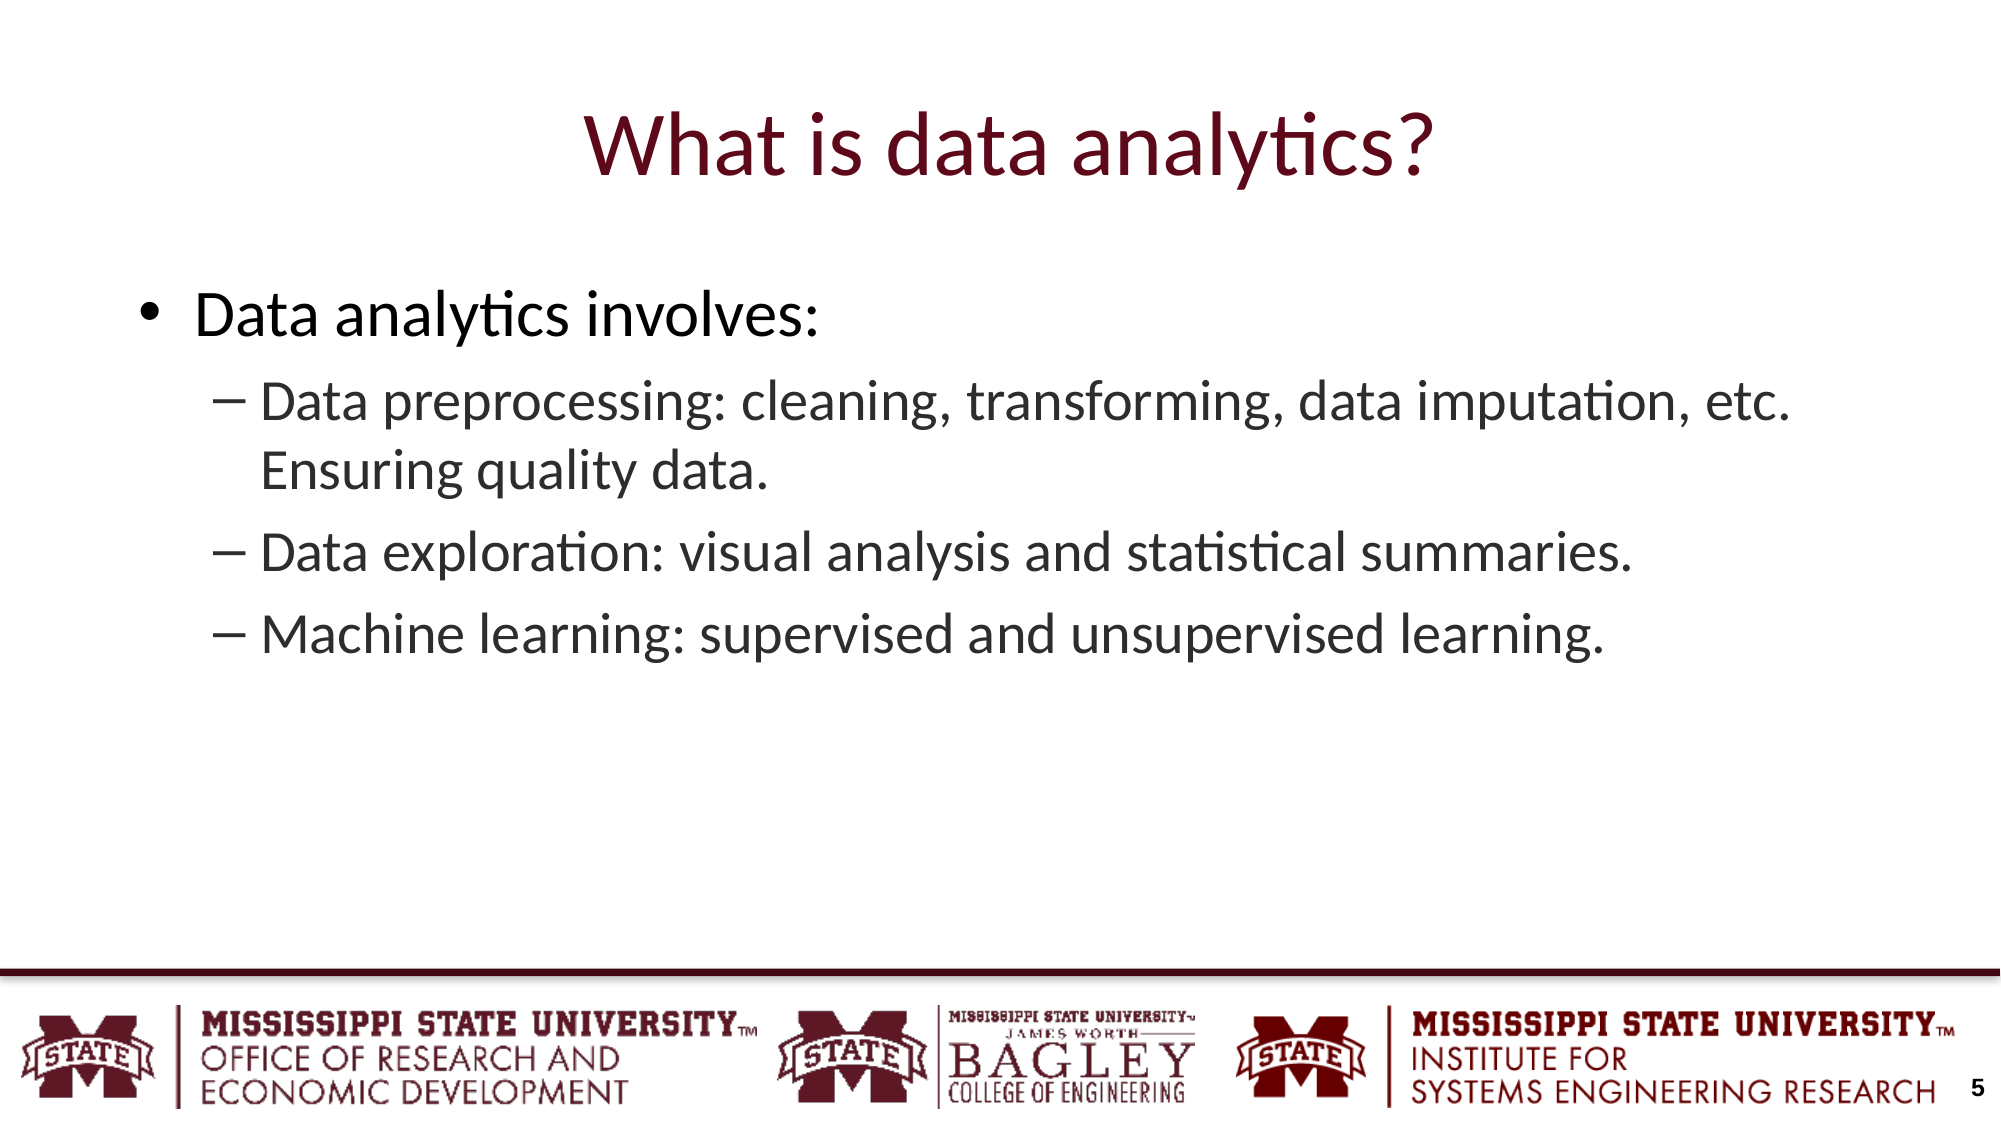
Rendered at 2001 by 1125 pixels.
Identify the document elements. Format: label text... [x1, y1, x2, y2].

list Data analytics involves: Data preprocessing: cleaning, transforming, data imputation, etc. Ensuring quality data. Data exploration: visual analysis and statistical summaries. Machine learning: supervised and unsupervised learning. [123, 262, 1900, 911]
title What is data analytics? [123, 45, 1900, 233]
picture [21, 1005, 757, 1109]
picture [1235, 1005, 1955, 1108]
picture [777, 1005, 1195, 1109]
